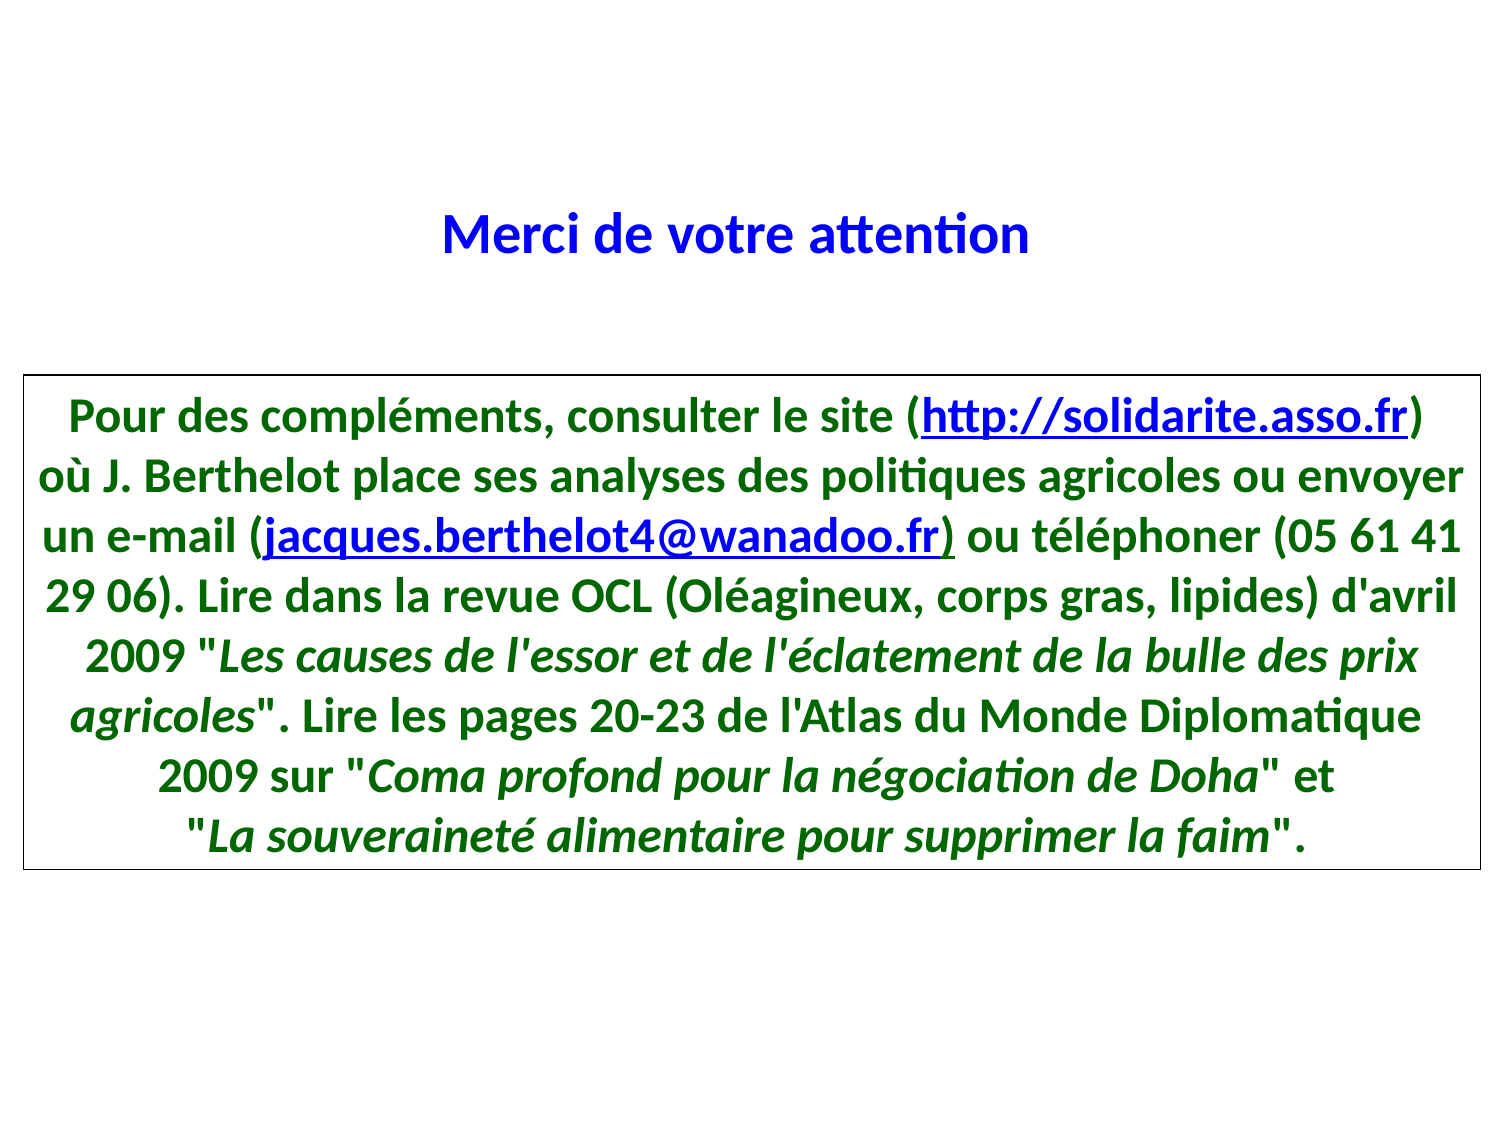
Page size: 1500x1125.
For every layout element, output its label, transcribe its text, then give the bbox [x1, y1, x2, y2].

text_box Merci de votre attention [426, 187, 1046, 273]
text_box Pour des compléments, consulter le site (http://solidarite.asso.fr) où J. Berthelot place ses analyses des politiques agricoles ou envoyer un e-mail (jacques.berthelot4@wanadoo.fr) ou téléphoner (05 61 41 29 06). Lire dans la revue OCL (Oléagineux, corps gras, lipides) d'avril 2009 "Les causes de l'essor et de l'éclatement de la bulle des prix agricoles". Lire les pages 20-23 de l'Atlas du Monde Diplomatique 2009 sur "Coma profond pour la négociation de Doha" et "La souveraineté alimentaire pour supprimer la faim". [23, 374, 1481, 870]
